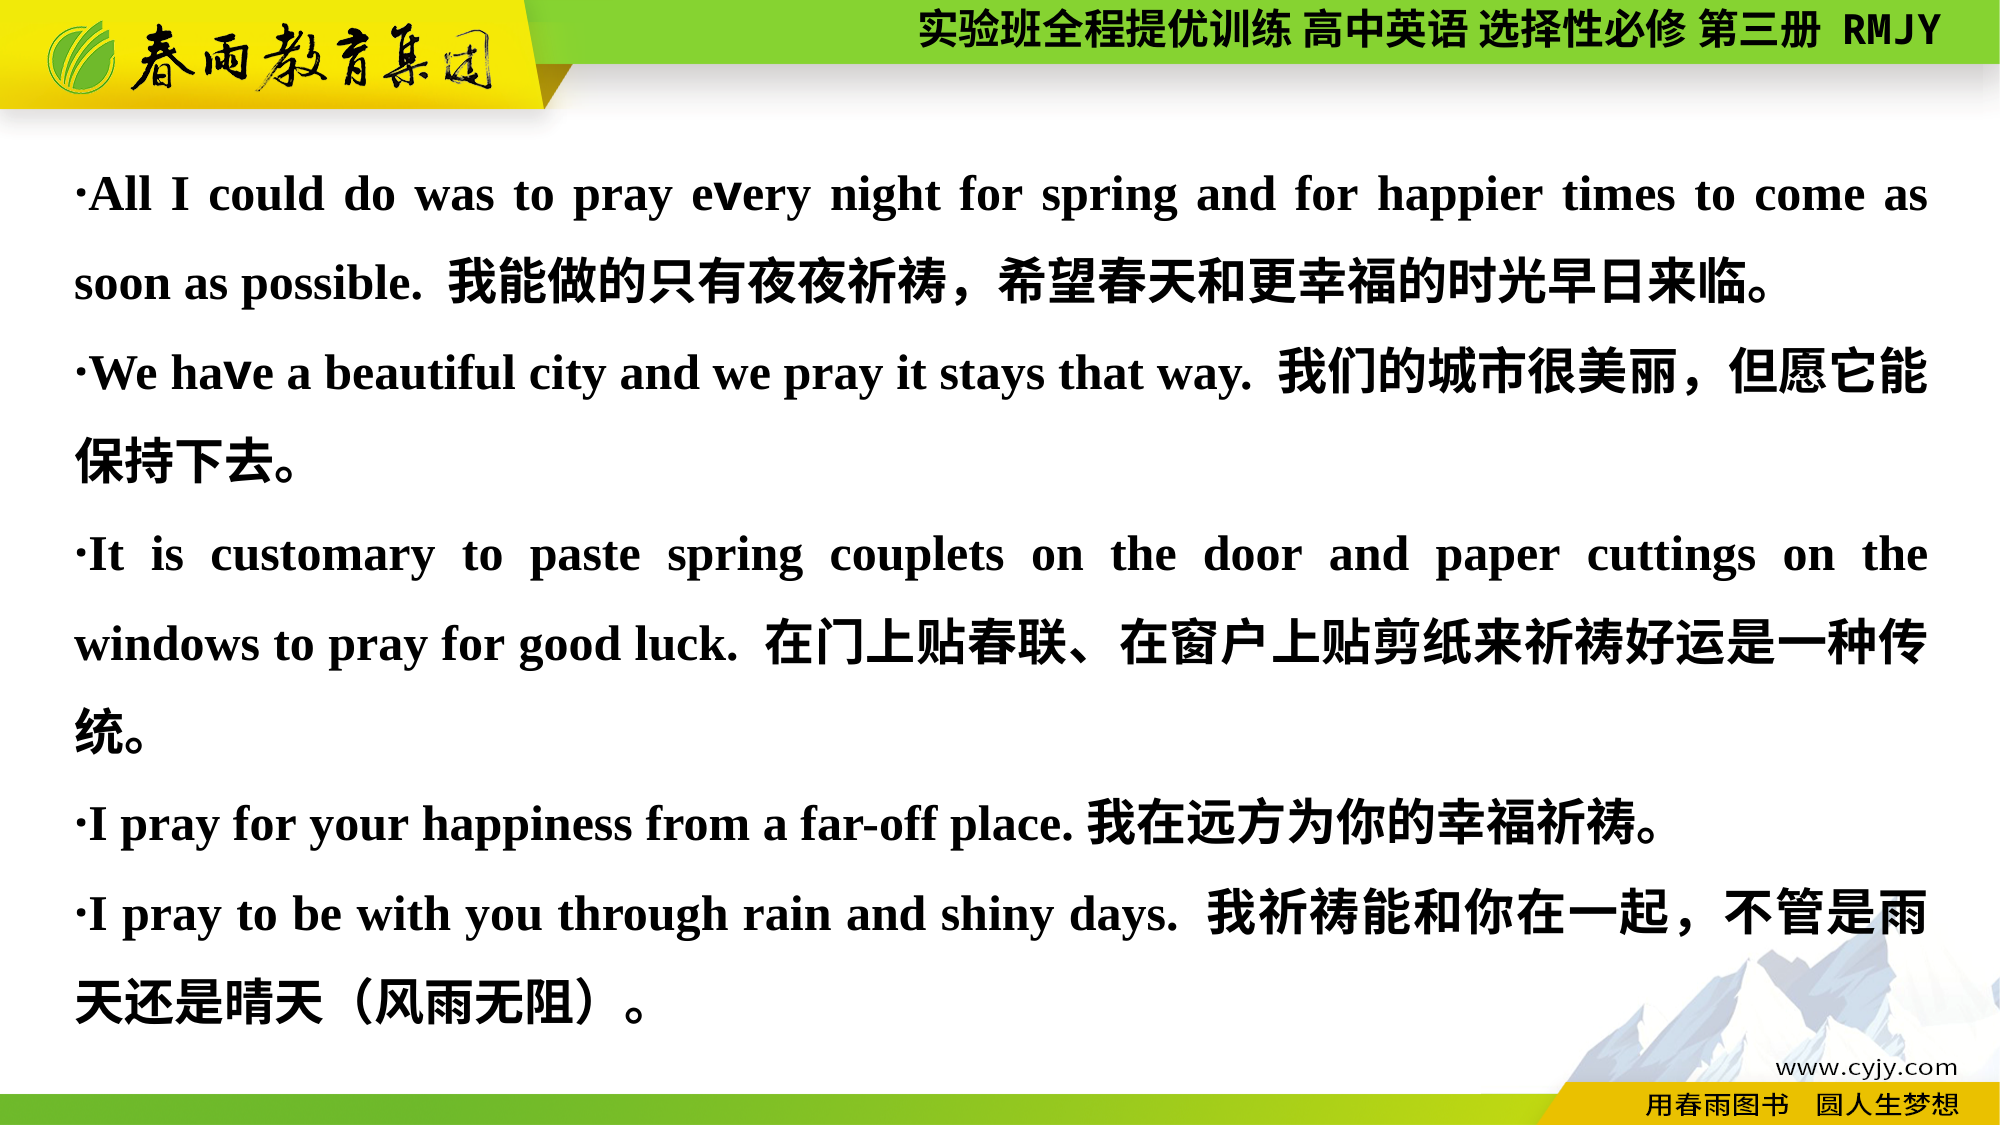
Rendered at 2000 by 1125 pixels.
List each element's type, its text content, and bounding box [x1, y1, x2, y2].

list ·All I could do was to pray every night for spring and for happier times to come as soon as possible. 我能做的只有夜夜祈祷，希望春天和更幸福的时光早日来临。 ·We have a beautiful city and we pray it stays that way. 我们的城市很美丽，但愿它能保持下去。 ·It is customary to paste spring couplets on the door and paper cuttings on the windows to pray for good luck. 在门上贴春联、在窗户上贴剪纸来祈祷好运是一种传统。 ·I pray for your happiness from a far-off place.我在远方为你的幸福祈祷。 ·I pray to be with you through rain and shiny days. 我祈祷能和你在一起，不管是雨天还是晴天（风雨无阻）。 [59, 122, 1944, 1047]
picture [0, 0, 2000, 1125]
